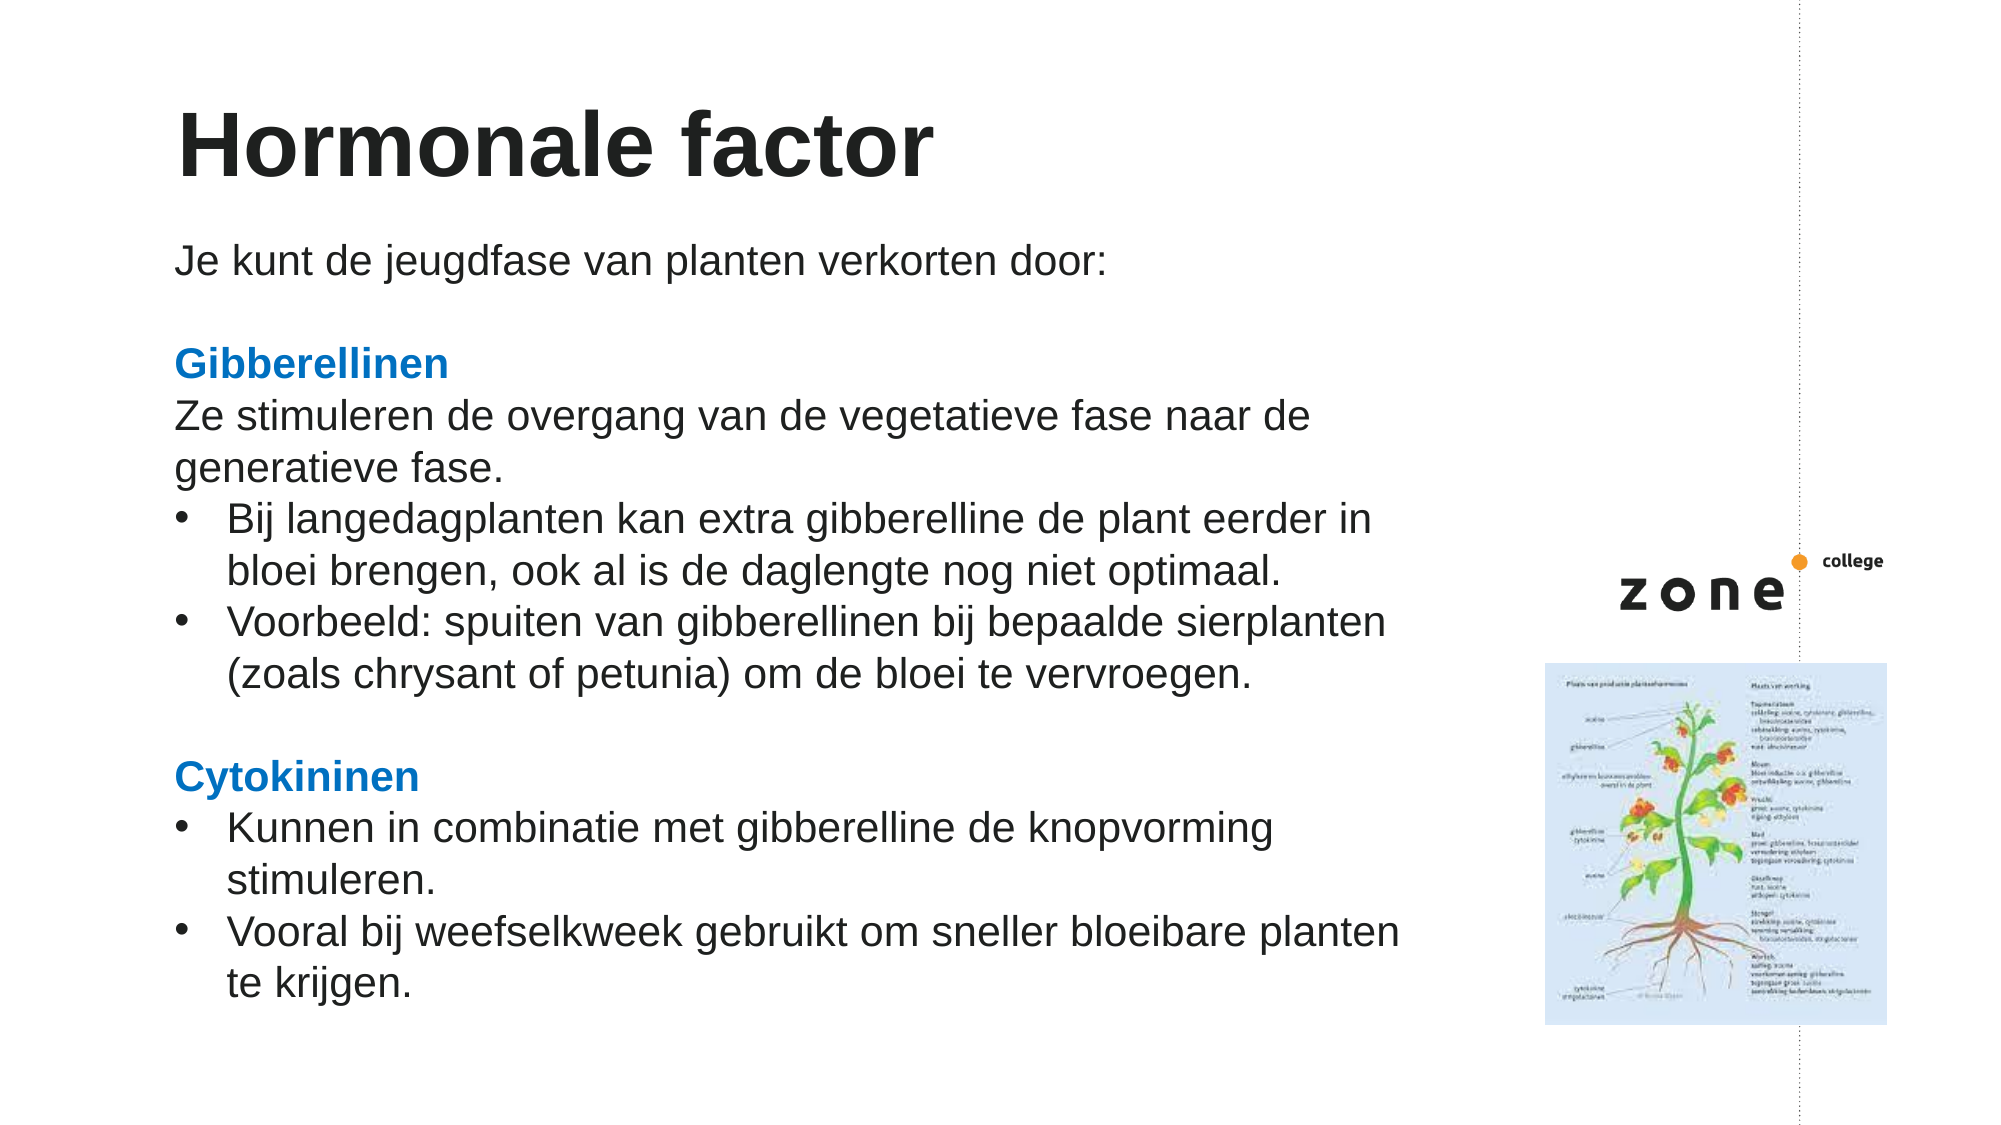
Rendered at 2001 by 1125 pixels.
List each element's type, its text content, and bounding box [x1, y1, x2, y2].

title Hormonale factor [177, 97, 1471, 261]
picture [1545, 0, 2001, 1125]
list Je kunt de jeugdfase van planten verkorten door: Gibberellinen Ze stimuleren de overgang van de vegetatieve fase naar de generatieve fase. Bij langedagplanten kan extra gibberelline de plant eerder in bloei brengen, ook al is de daglengte nog niet optimaal. Voorbeeld: spuiten van gibberellinen bij bepaalde sierplanten (zoals chrysant of petunia) om de bloei te vervroegen. Cytokininen Kunnen in combinatie met gibberelline de knopvorming stimuleren. Vooral bij weefselkweek gebruikt om sneller bloeibare planten te krijgen. [174, 232, 1440, 1011]
